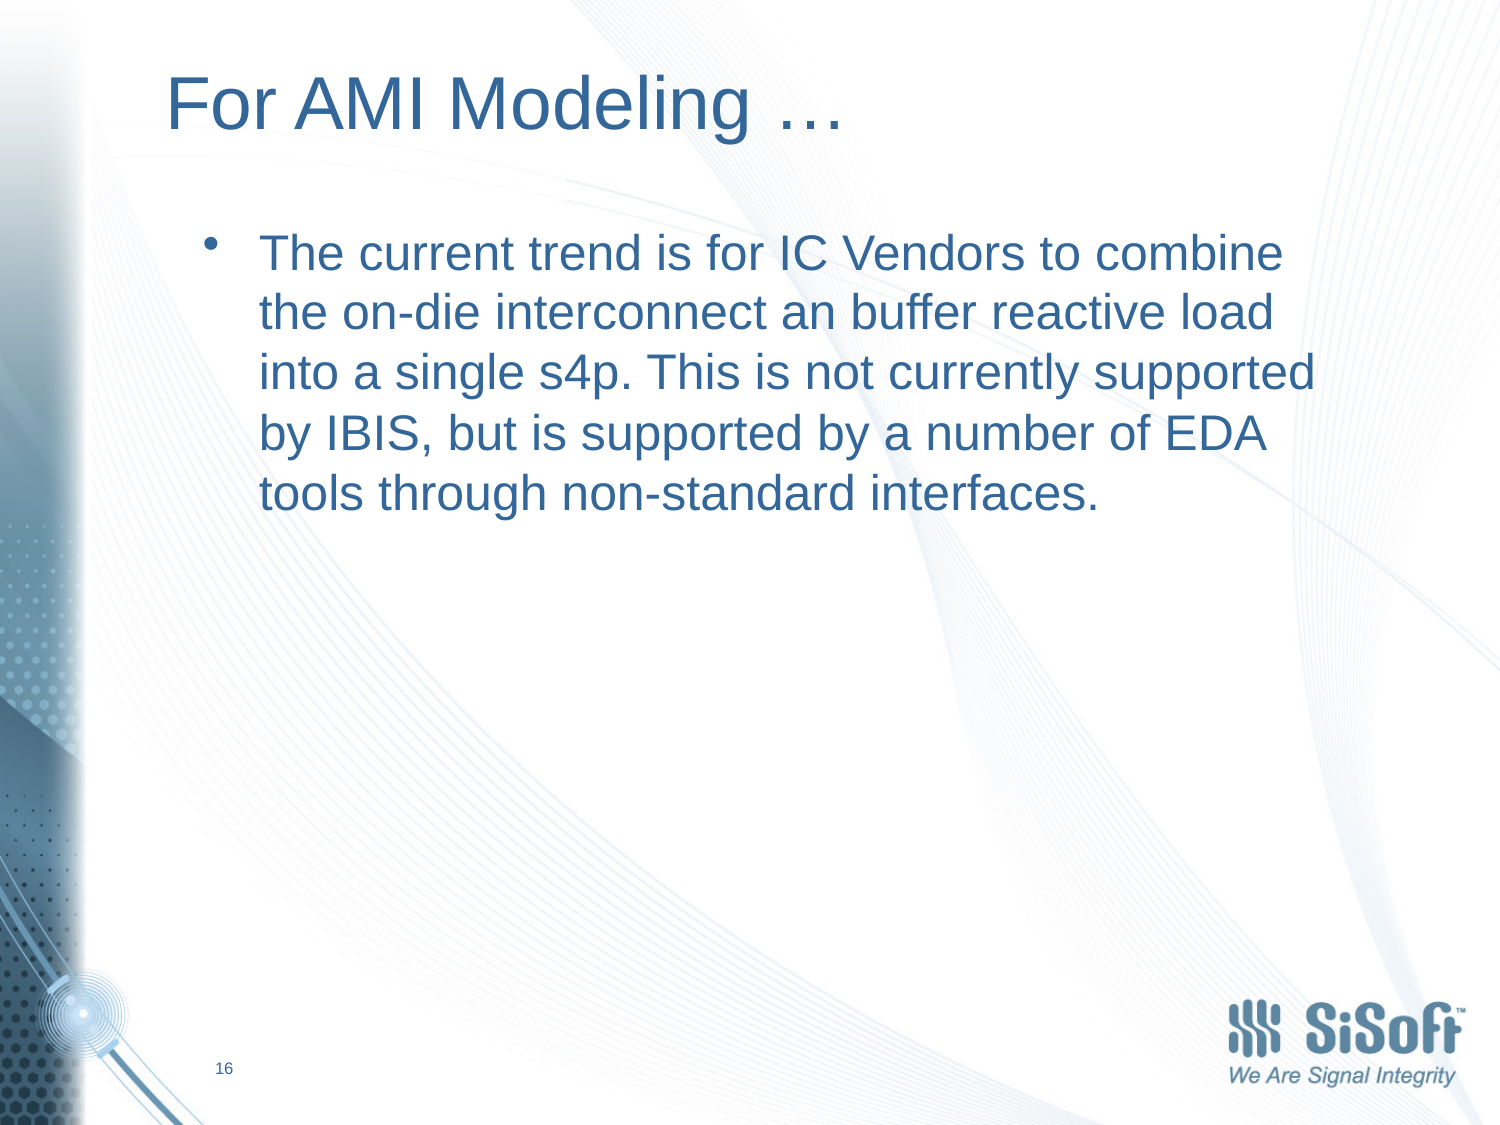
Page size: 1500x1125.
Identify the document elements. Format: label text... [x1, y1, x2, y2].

footer 16 [200, 1050, 975, 1104]
picture [0, 0, 1500, 1125]
list The current trend is for IC Vendors to combine the on-die interconnect an buffer reactive load into a single s4p. This is not currently supported by IBIS, but is supported by a number of EDA tools through non-standard interfaces. [187, 212, 1363, 1000]
title For AMI Modeling … [150, 24, 1300, 175]
